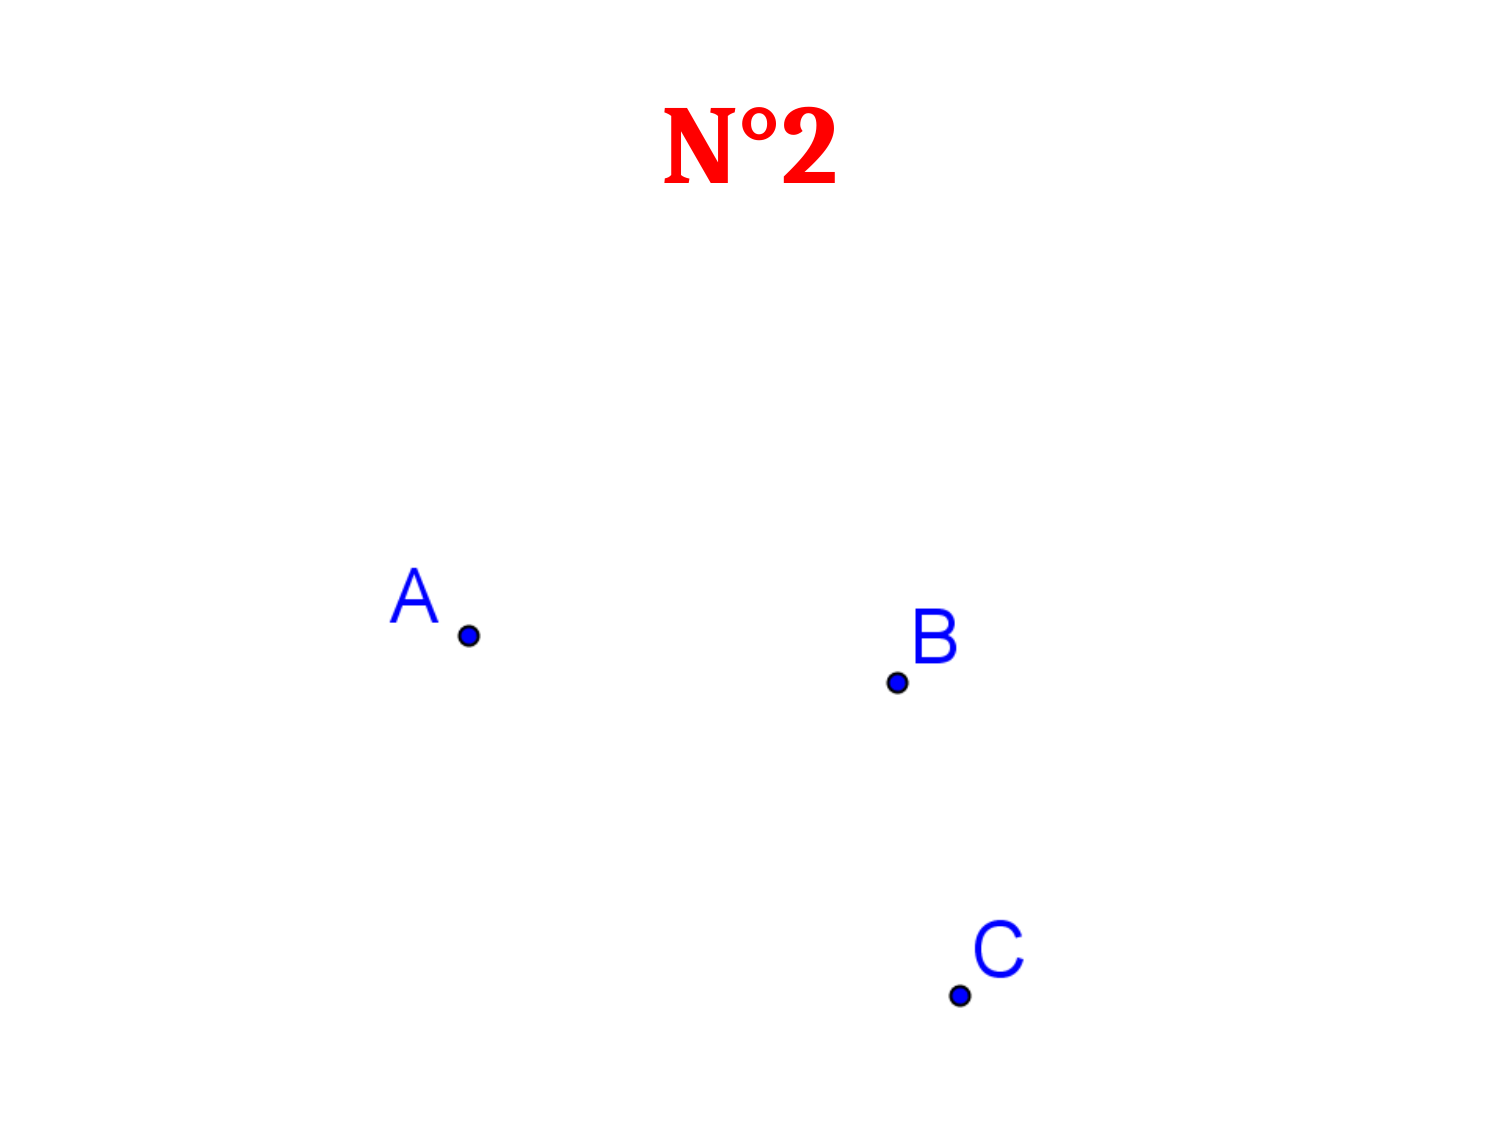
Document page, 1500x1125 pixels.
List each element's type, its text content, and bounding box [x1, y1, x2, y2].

picture [240, 504, 1260, 1125]
text_box N°2 [0, 63, 1500, 214]
